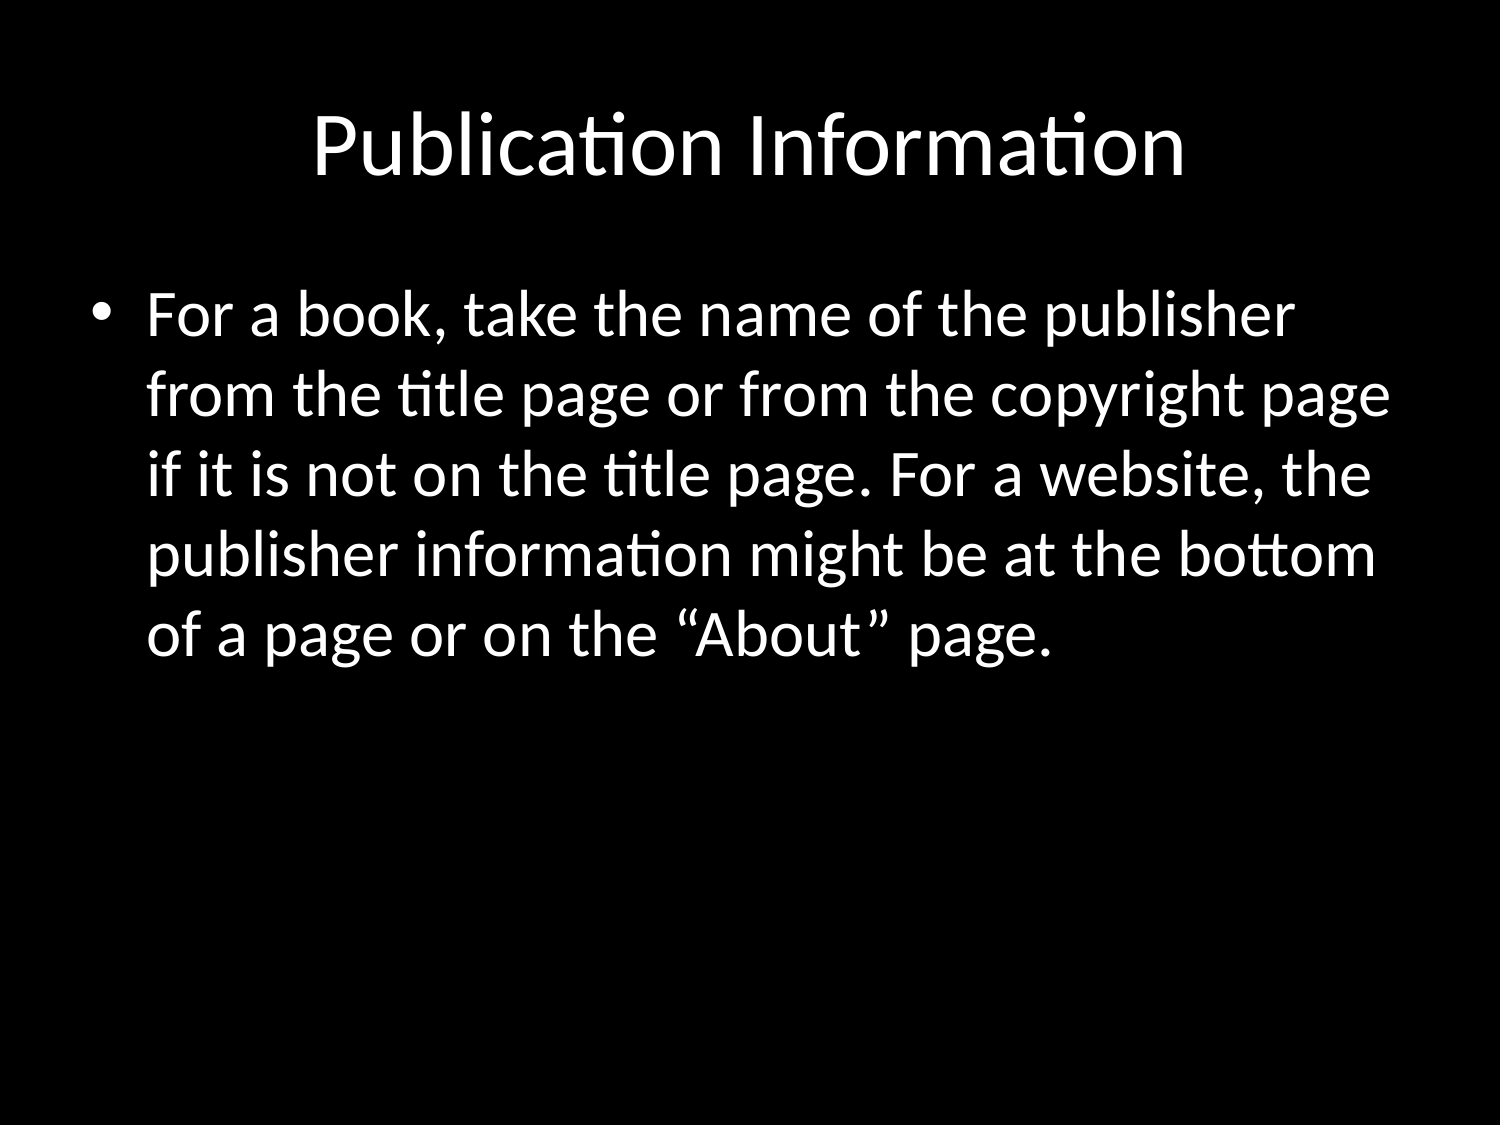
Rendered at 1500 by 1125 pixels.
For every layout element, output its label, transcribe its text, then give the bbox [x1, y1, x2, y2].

title Publication Information [75, 45, 1425, 233]
list For a book, take the name of the publisher from the title page or from the copyright page if it is not on the title page. For a website, the publisher information might be at the bottom of a page or on the “About” page. [75, 262, 1425, 1005]
